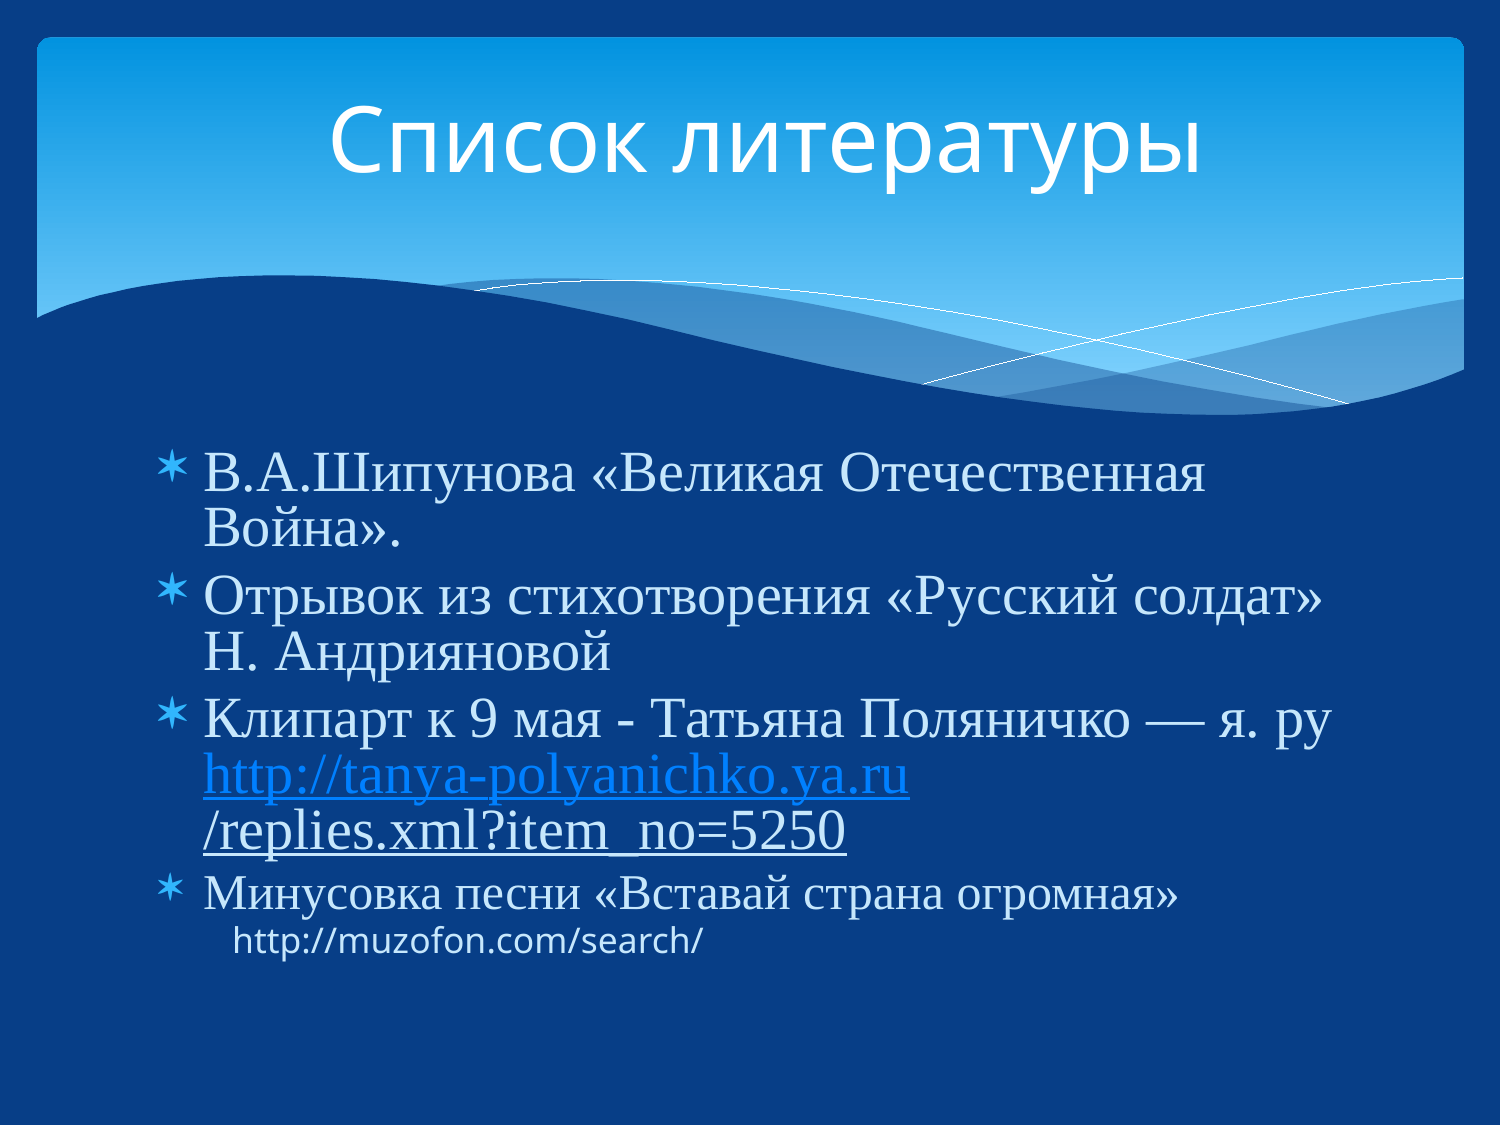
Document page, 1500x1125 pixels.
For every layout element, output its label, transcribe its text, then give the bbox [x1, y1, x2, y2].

title Список литературы [54, 67, 1480, 205]
list В.А.Шипунова «Великая Отечественная Война». Отрывок из стихотворения «Русский солдат» Н. Андрияновой Клипарт к 9 мая - Татьяна Поляничко — я. ру http://tanya-polyanichko.ya.ru/replies.xml?item_no=5250 Минусовка песни «Вставай страна огромная» http://muzofon.com/search/ [143, 438, 1359, 1005]
